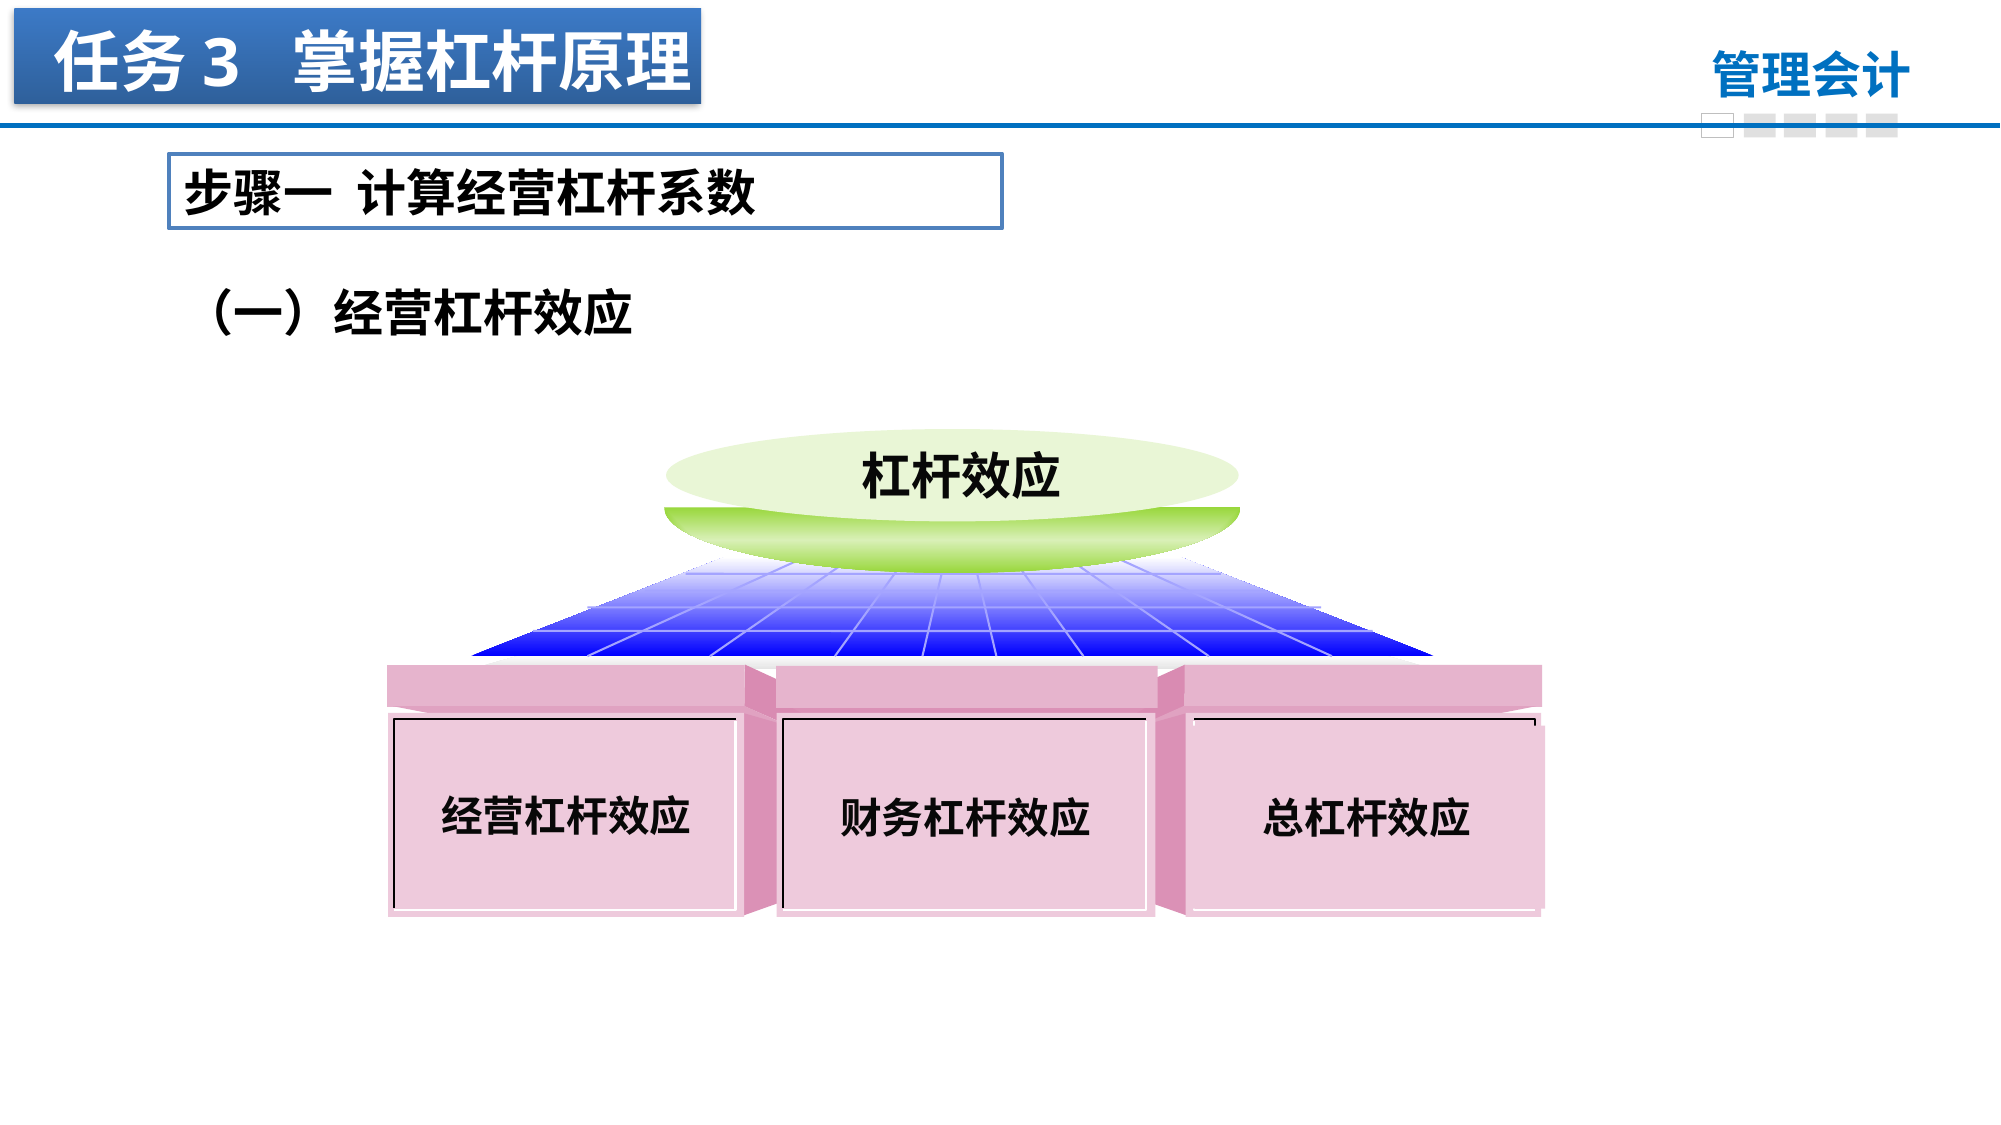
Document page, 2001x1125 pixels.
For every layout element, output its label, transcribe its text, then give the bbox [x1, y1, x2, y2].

text_box 步骤一 计算经营杠杆系数 [167, 152, 1004, 230]
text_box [386, 428, 1546, 967]
text_box （一）经营杠杆效应 [168, 274, 1003, 350]
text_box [14, 7, 717, 109]
